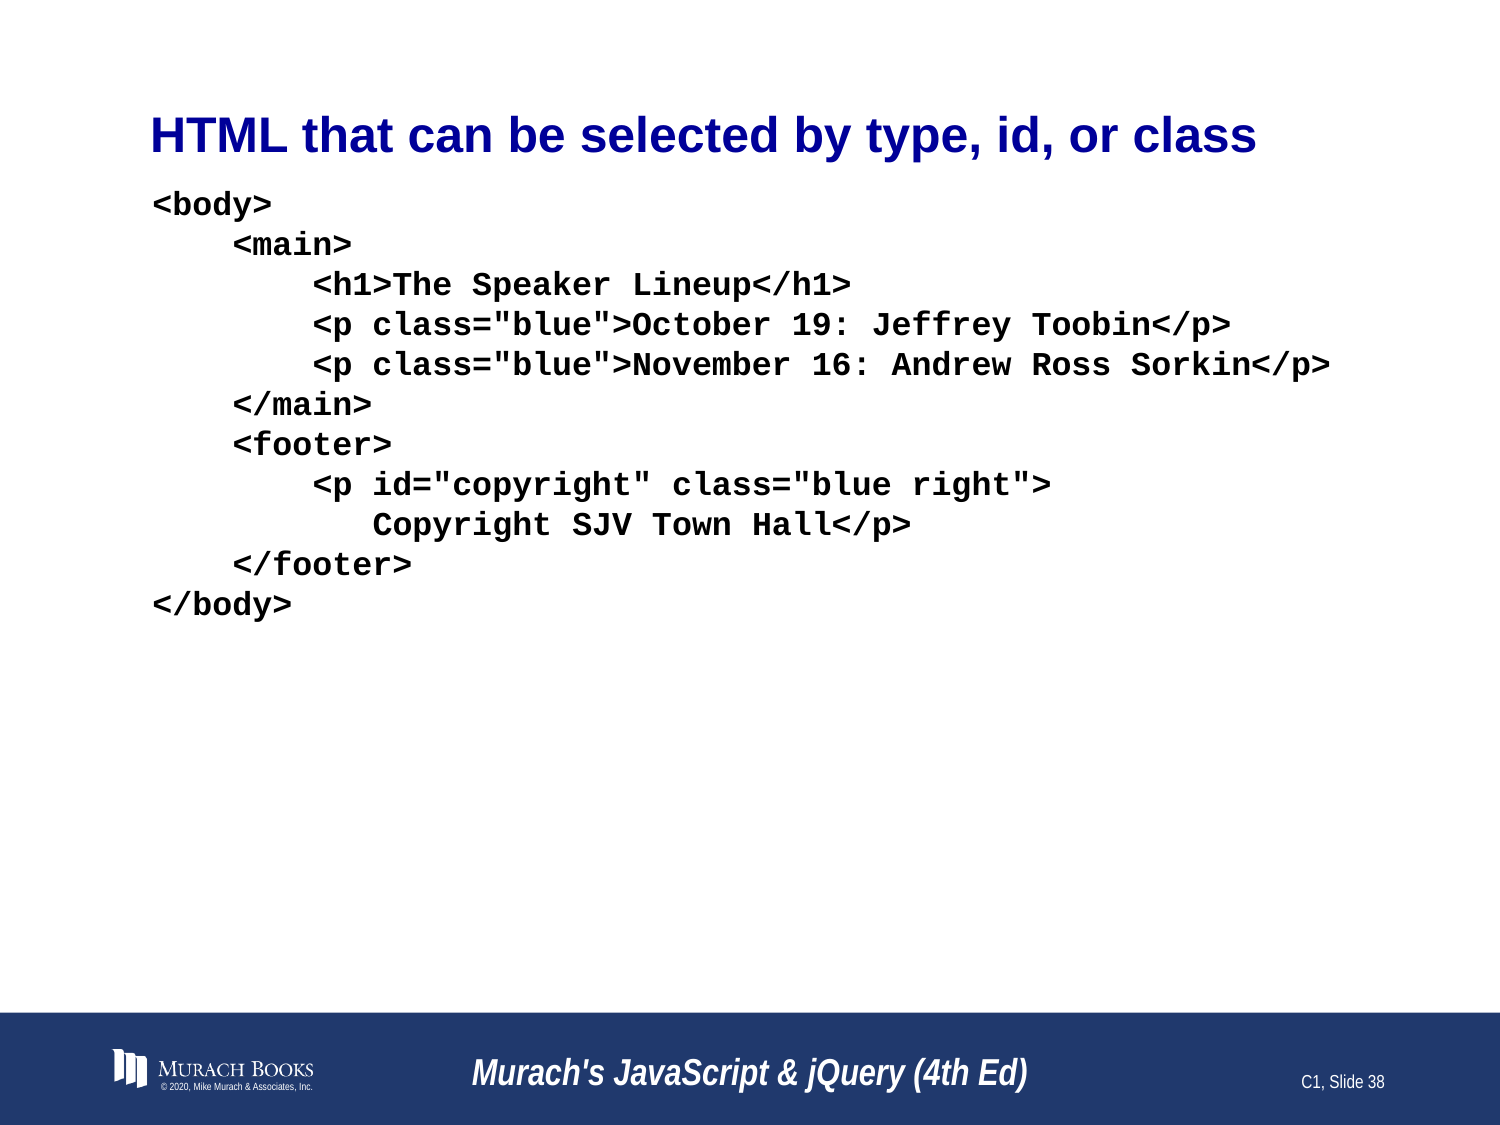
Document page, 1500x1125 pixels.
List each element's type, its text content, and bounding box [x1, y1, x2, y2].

title HTML that can be selected by type, id, or class [150, 102, 1350, 164]
list <body> <main> <h1>The Speaker Lineup</h1> <p class="blue">October 19: Jeffrey Toobin</p> <p class="blue">November 16: Andrew Ross Sorkin</p> </main> <footer> <p id="copyright" class="blue right"> Copyright SJV Town Hall</p> </footer> </body> [137, 174, 1352, 975]
slide_number Murach's JavaScript & jQuery (4th Ed) [463, 1025, 1050, 1100]
footer © 2020, Mike Murach & Associates, Inc. [12, 1025, 463, 1100]
slide_number C1, Slide 38 [1087, 1025, 1400, 1100]
